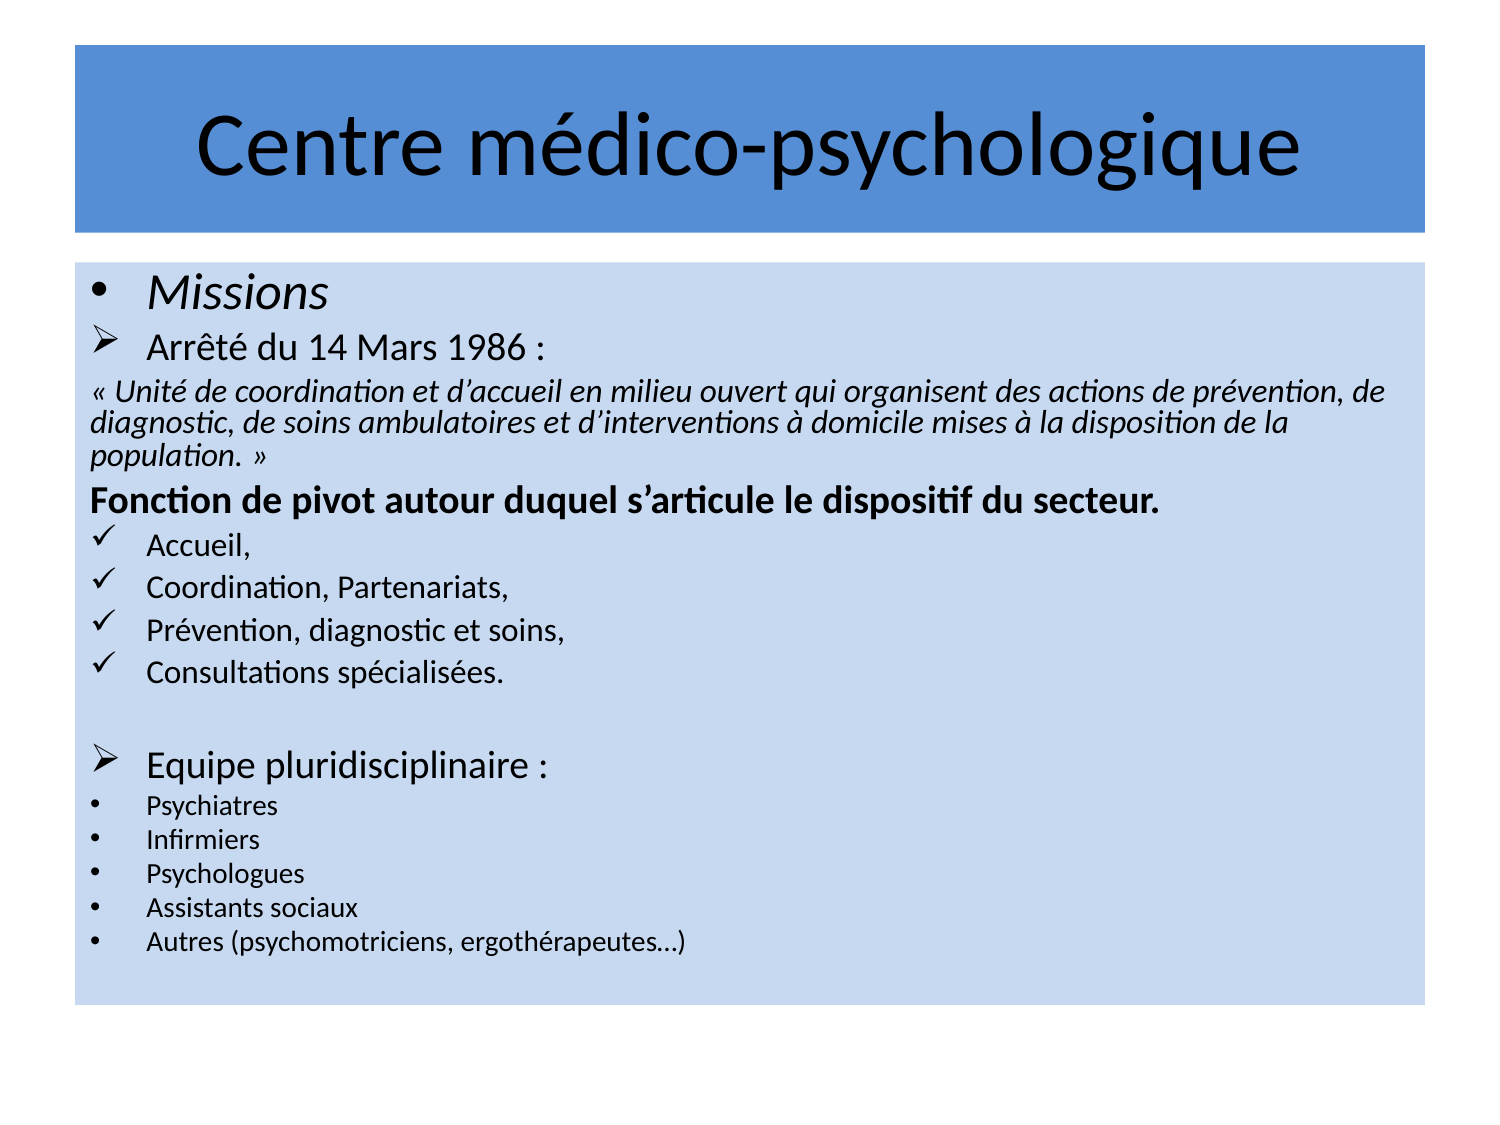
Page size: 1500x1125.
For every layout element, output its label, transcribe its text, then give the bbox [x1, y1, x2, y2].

title Centre médico-psychologique [75, 45, 1425, 233]
list Missions Arrêté du 14 Mars 1986 : « Unité de coordination et d’accueil en milieu ouvert qui organisent des actions de prévention, de diagnostic, de soins ambulatoires et d’interventions à domicile mises à la disposition de la population. » Fonction de pivot autour duquel s’articule le dispositif du secteur. Accueil, Coordination, Partenariats, Prévention, diagnostic et soins, Consultations spécialisées. Equipe pluridisciplinaire : Psychiatres Infirmiers Psychologues Assistants sociaux Autres (psychomotriciens, ergothérapeutes…) [75, 262, 1425, 1005]
